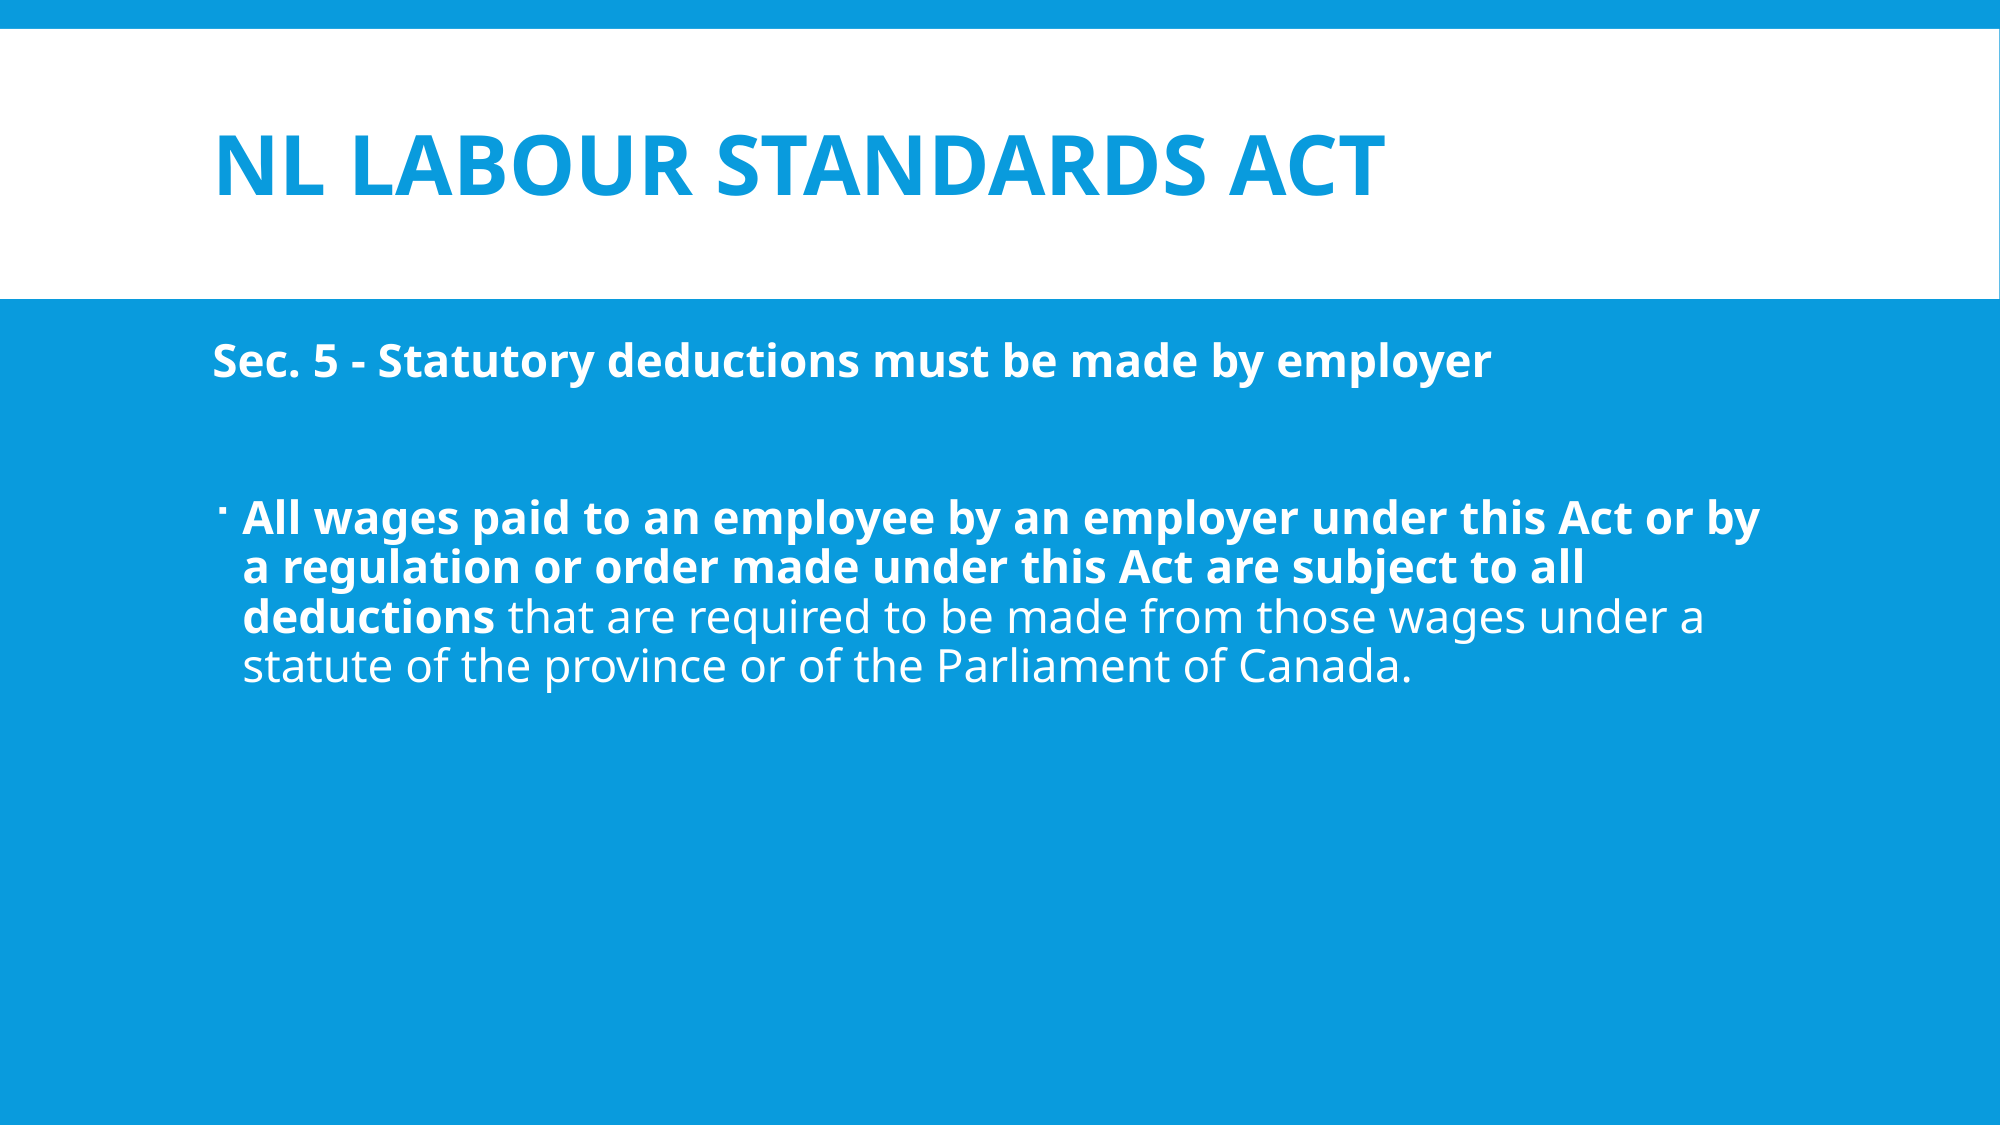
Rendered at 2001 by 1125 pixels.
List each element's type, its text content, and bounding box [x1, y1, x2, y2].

list Sec. 5 - Statutory deductions must be made by employer All wages paid to an employee by an employer under this Act or by a regulation or order made under this Act are subject to all deductions that are required to be made from those wages under a statute of the province or of the Parliament of Canada. [197, 329, 1803, 1020]
title NL Labour Standards Act [197, 46, 1803, 295]
